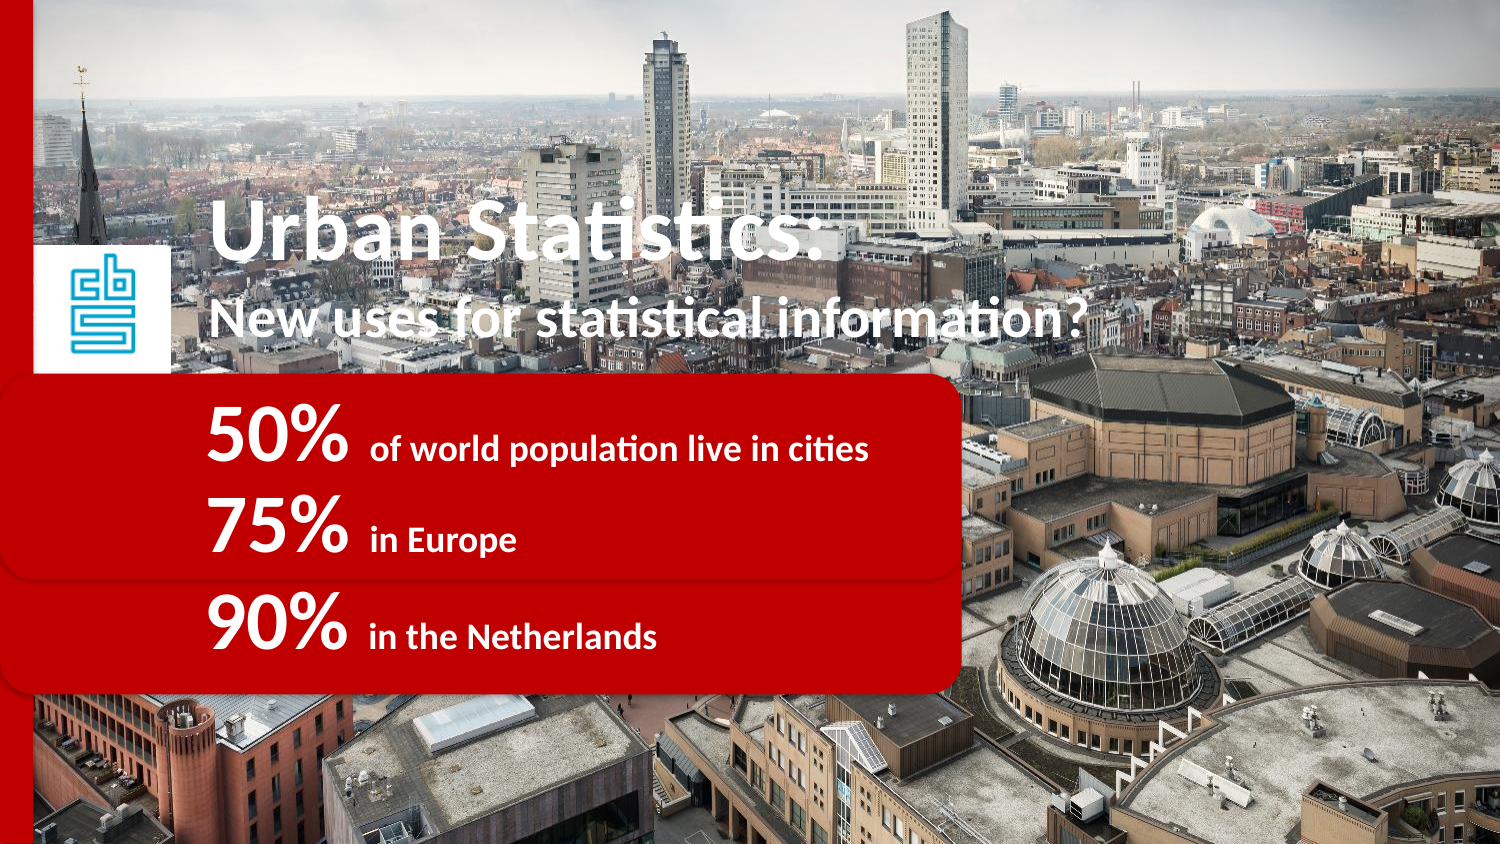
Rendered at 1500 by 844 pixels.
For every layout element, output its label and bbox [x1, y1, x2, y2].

text_box [0, 373, 962, 695]
picture [0, 0, 1500, 844]
